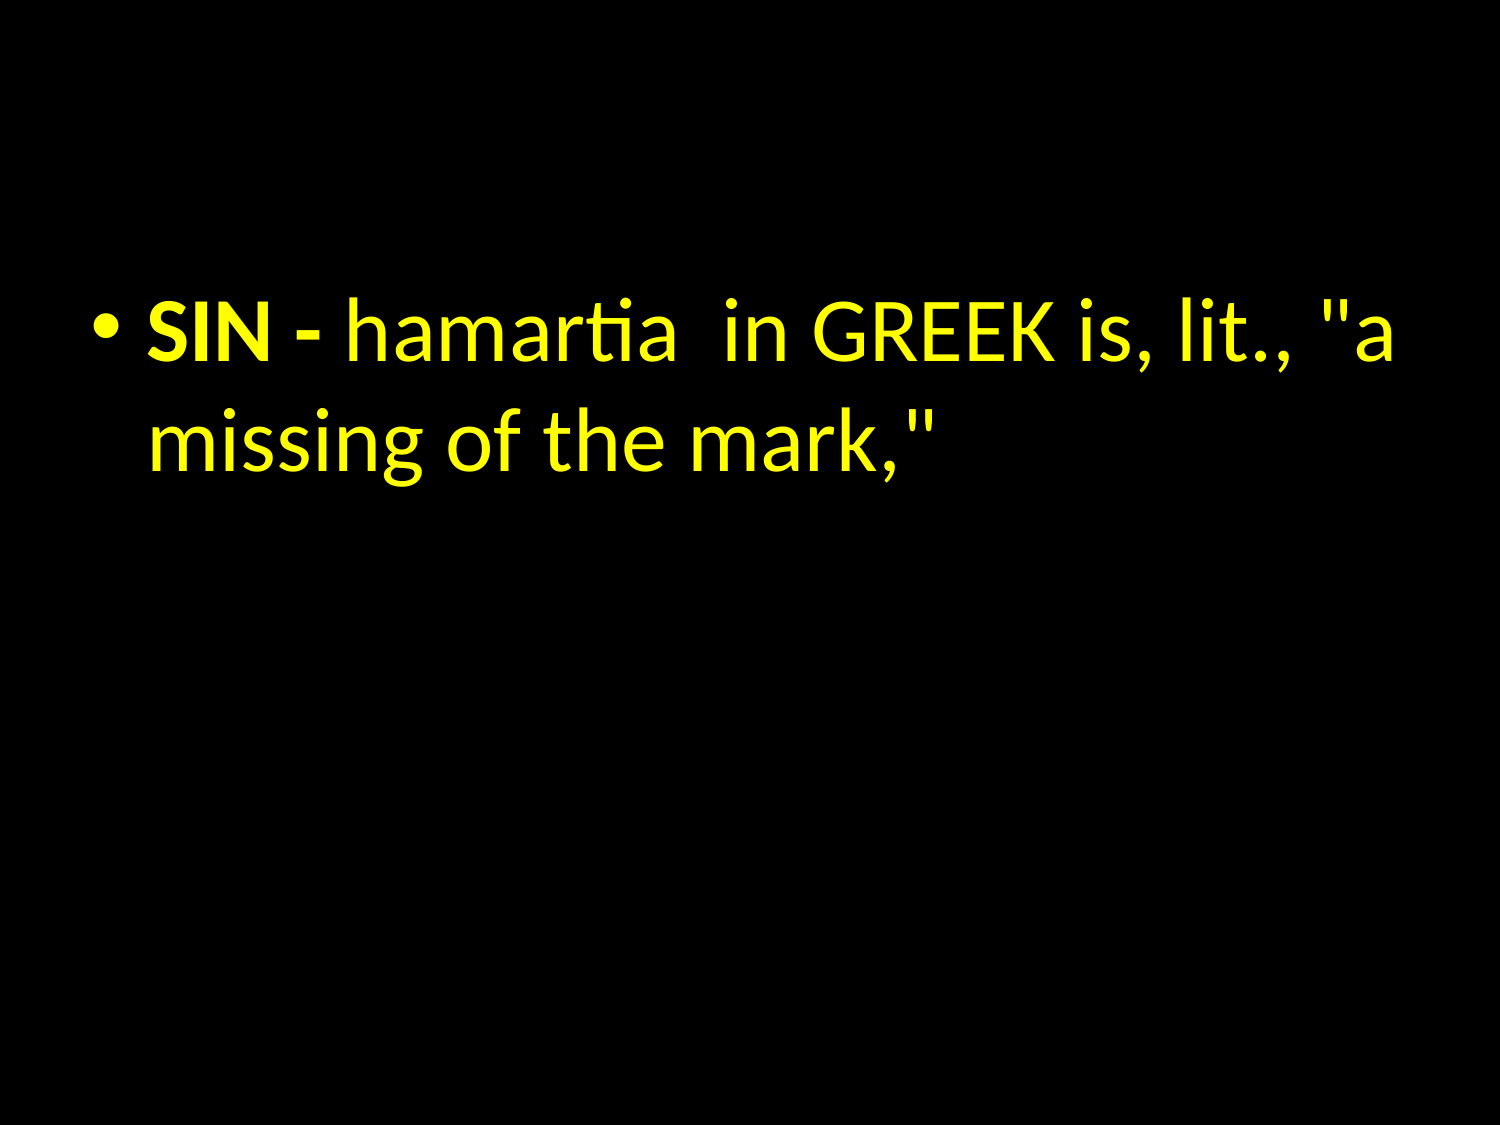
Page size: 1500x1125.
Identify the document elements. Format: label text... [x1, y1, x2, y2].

list SIN - hamartia in GREEK is, lit., "a missing of the mark," [74, 262, 1426, 1006]
